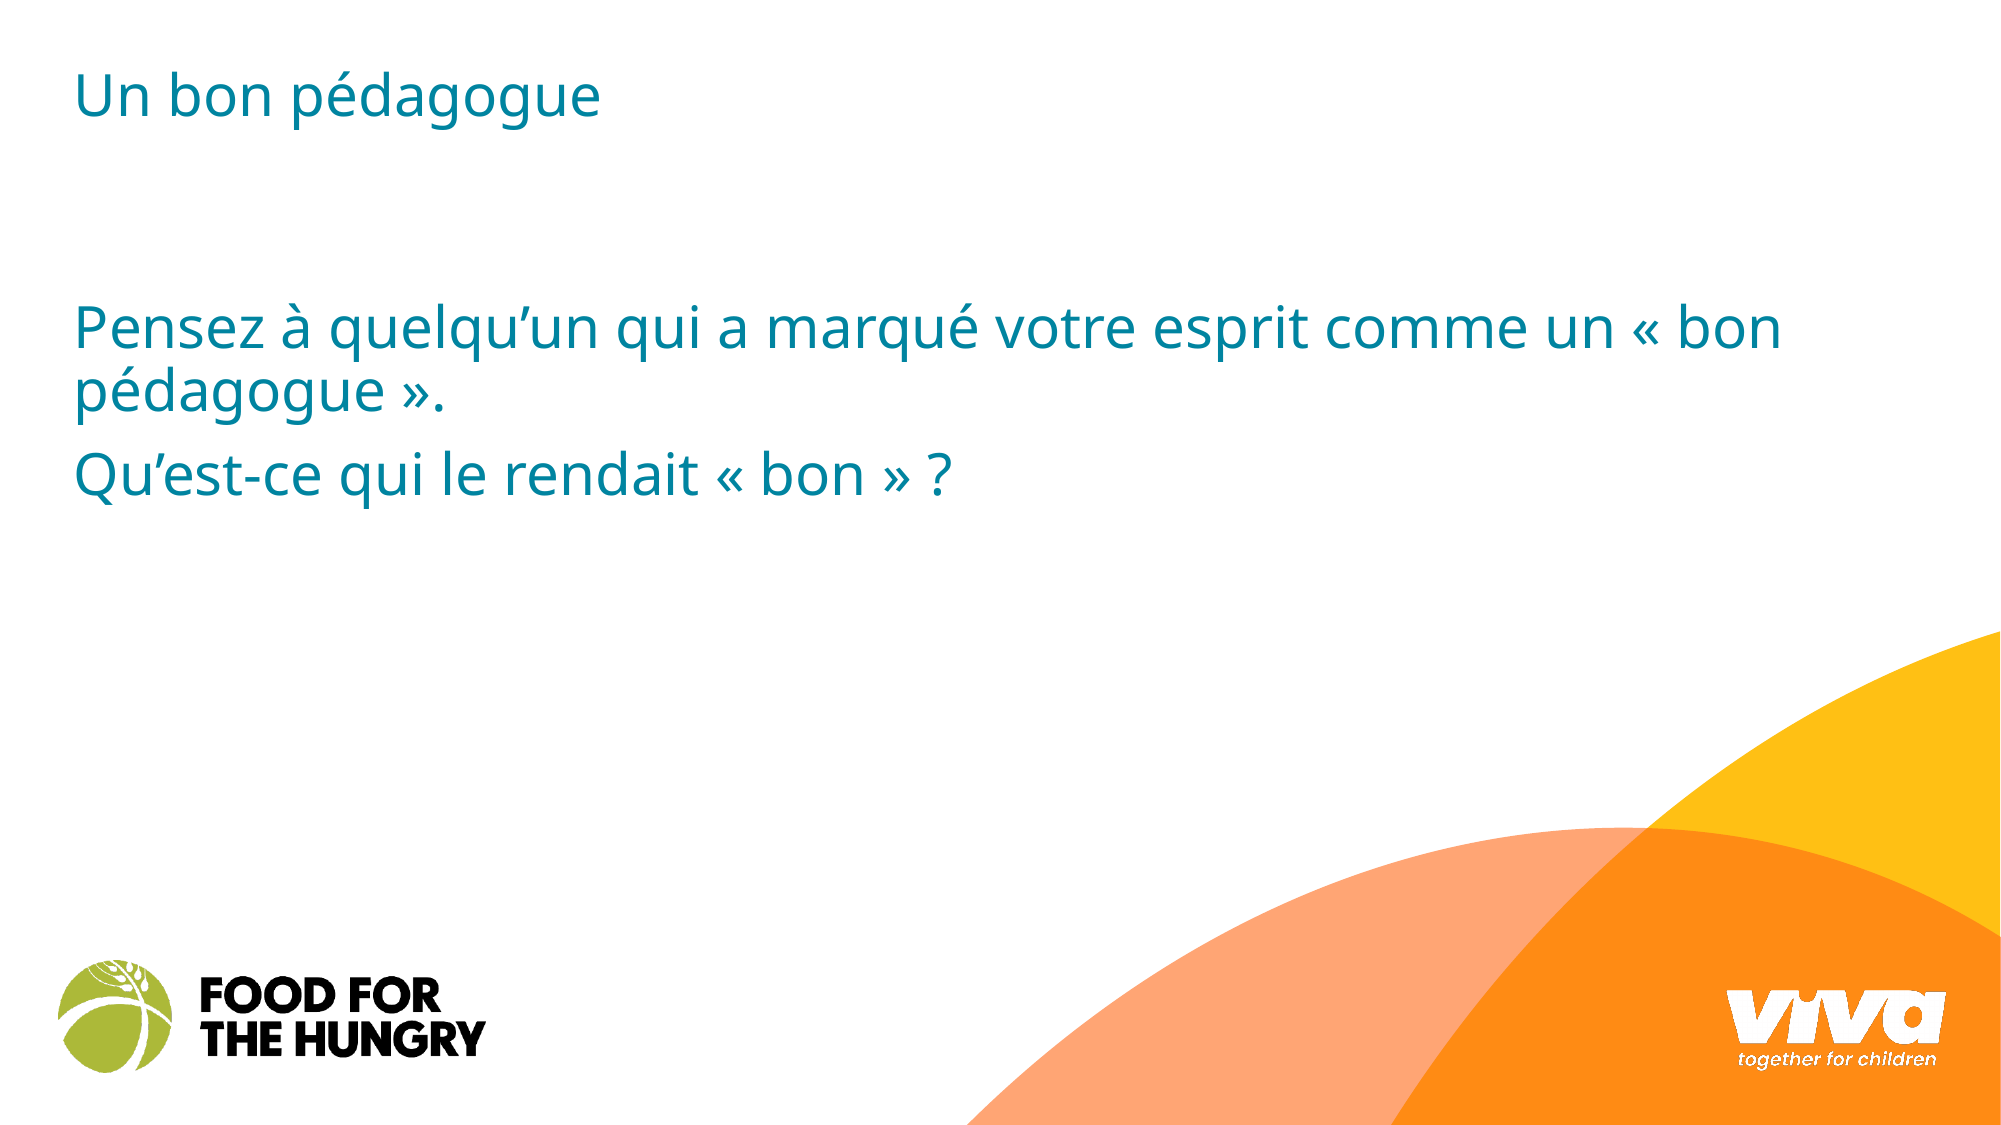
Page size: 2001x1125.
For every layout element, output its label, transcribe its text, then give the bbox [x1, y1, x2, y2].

picture [58, 960, 486, 1073]
picture [1672, 936, 2000, 1125]
list Pensez à quelqu’un qui a marqué votre esprit comme un « bon pédagogue ». Qu’est-ce qui le rendait « bon » ? [58, 291, 1941, 938]
list Un bon pédagogue [59, 59, 1942, 272]
